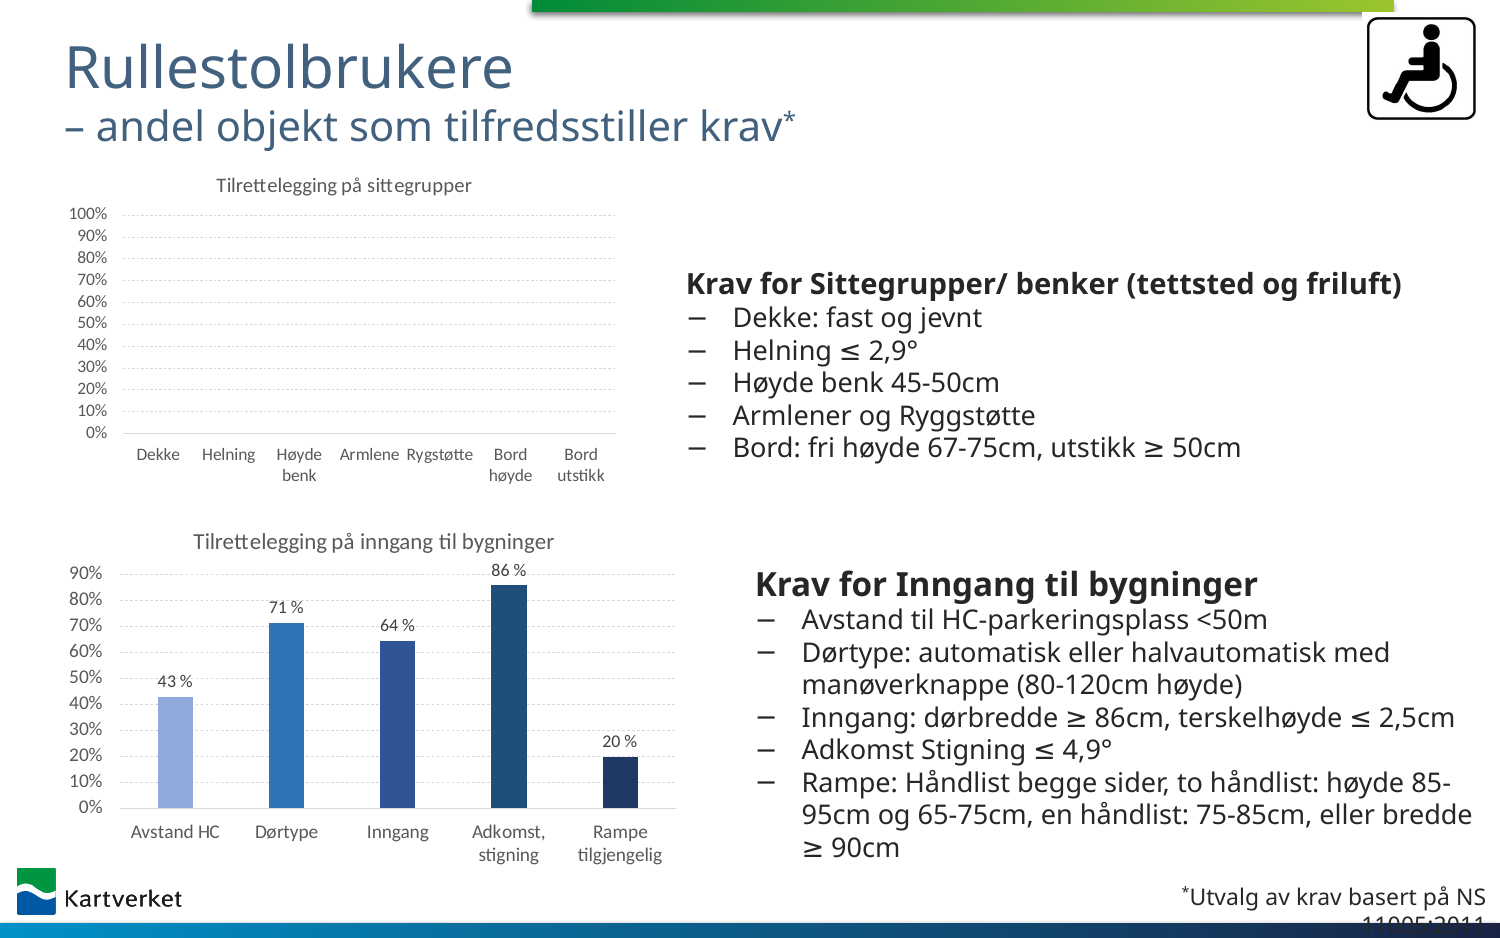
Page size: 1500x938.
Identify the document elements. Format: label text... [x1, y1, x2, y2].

picture [1362, 12, 1481, 126]
text_box Rullestolbrukere – andel objekt som tilfredsstiller krav* [49, 25, 1431, 158]
picture [62, 166, 626, 492]
text_box *Utvalg av krav basert på NS 11005:2011 [1068, 873, 1500, 938]
text_box Krav for Sittegrupper/ benker (tettsted og friluft) Dekke: fast og jevnt Helning ≤ 2,9° Høyde benk 45-50cm Armlener og Ryggstøtte Bord: fri høyde 67-75cm, utstikk ≥ 50cm [670, 258, 1418, 471]
picture [62, 520, 687, 874]
text_box Krav for Inngang til bygninger Avstand til HC-parkeringsplass <50m Dørtype: automatisk eller halvautomatisk med manøverknappe (80-120cm høyde) Inngang: dørbredde ≥ 86cm, terskelhøyde ≤ 2,5cm Adkomst Stigning ≤ 4,9° Rampe: Håndlist begge sider, to håndlist: høyde 85-95cm og 65-75cm, en håndlist: 75-85cm, eller bredde ≥ 90cm [740, 555, 1491, 870]
